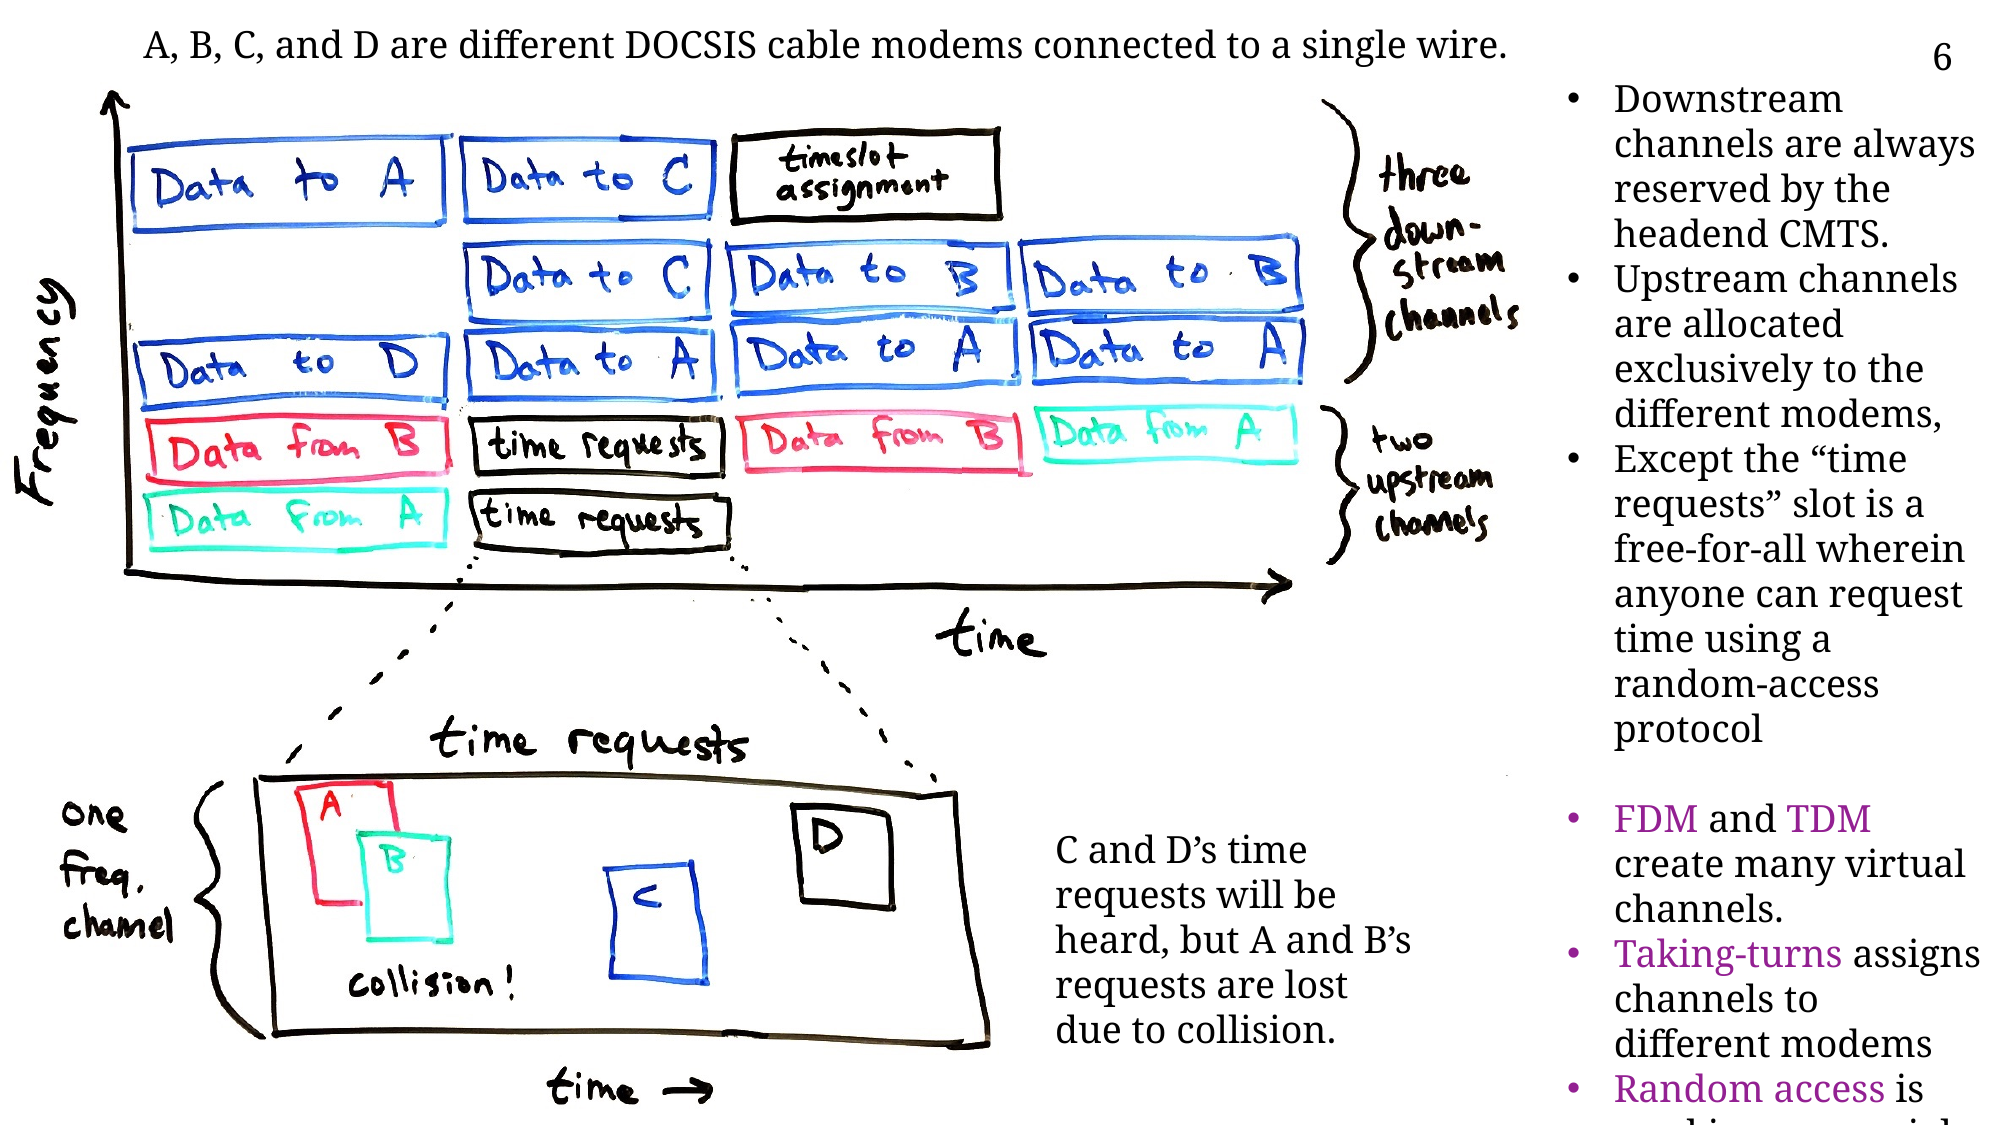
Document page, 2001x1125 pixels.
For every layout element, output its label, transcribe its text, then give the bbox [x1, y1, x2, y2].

text_box A, B, C, and D are different DOCSIS cable modems connected to a single wire. [128, 13, 1581, 73]
text_box Downstream channels are always reserved by the headend CMTS. Upstream channels are allocated exclusively to the different modems, Except the “time requests” slot is a free-for-all wherein anyone can request time using a random-access protocol FDM and TDM create many virtual channels. Taking-turns assigns channels to different modems Random access is used in one special time-request channel. [1552, 68, 2000, 1125]
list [0, 82, 1529, 1115]
